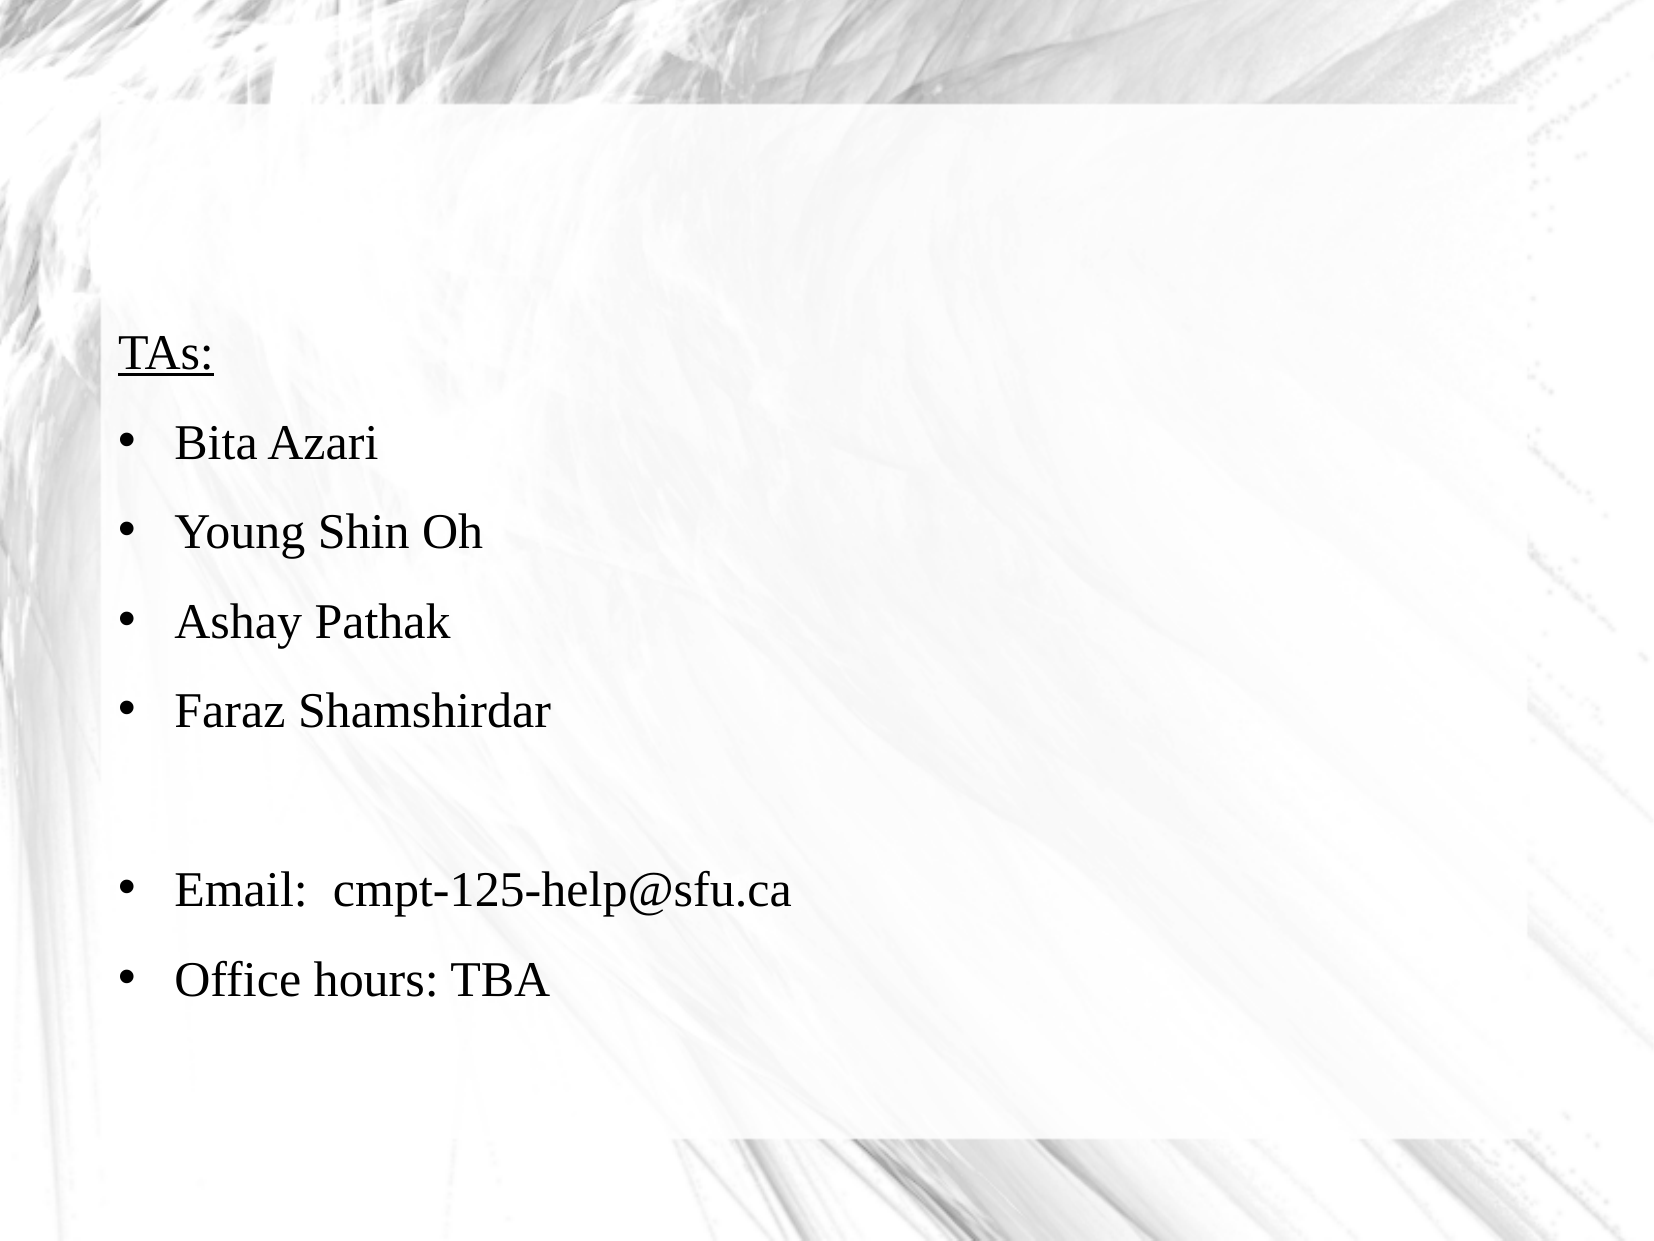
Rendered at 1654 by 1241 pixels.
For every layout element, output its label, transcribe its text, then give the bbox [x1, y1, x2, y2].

picture [0, 0, 1654, 1241]
list TAs: Bita Azari Young Shin Oh Ashay Pathak Faraz Shamshirdar Email: cmpt-125-help@sfu.ca Office hours: TBA [118, 319, 1571, 1102]
